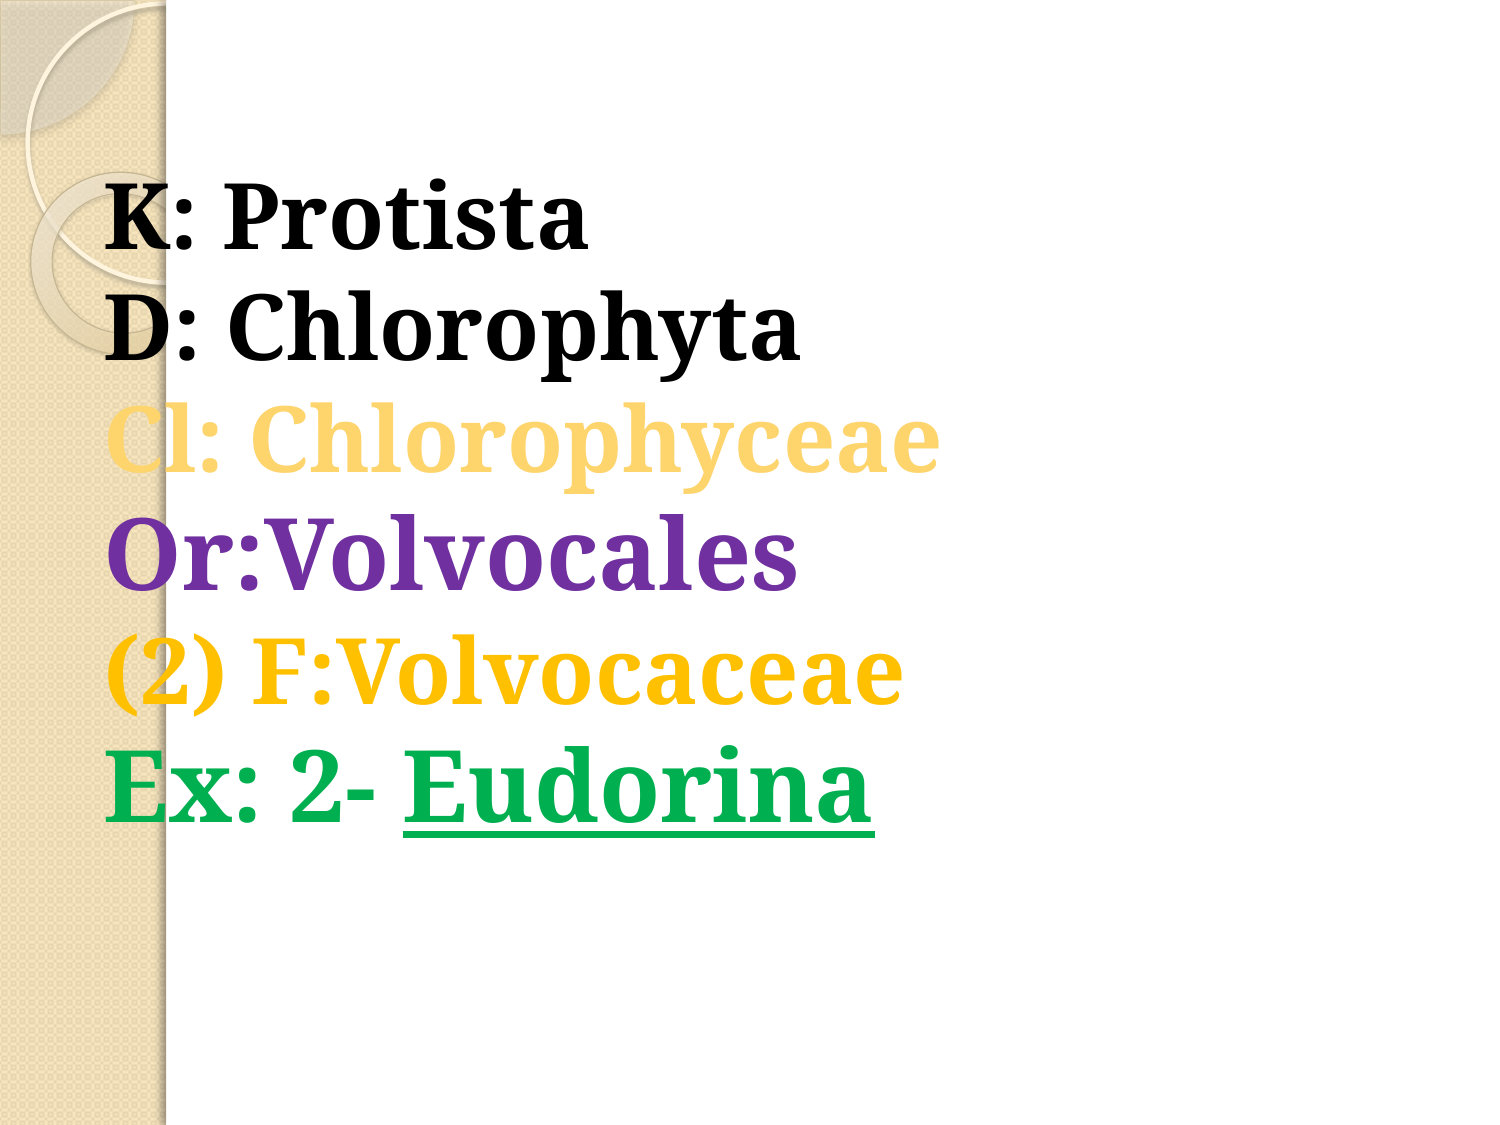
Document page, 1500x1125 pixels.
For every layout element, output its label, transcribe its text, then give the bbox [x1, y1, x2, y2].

list K: Protista D: Chlorophyta Cl: Chlorophyceae Or:Volvocales (2) F:Volvocaceae Ex: 2- Eudorina [75, 162, 1425, 1005]
